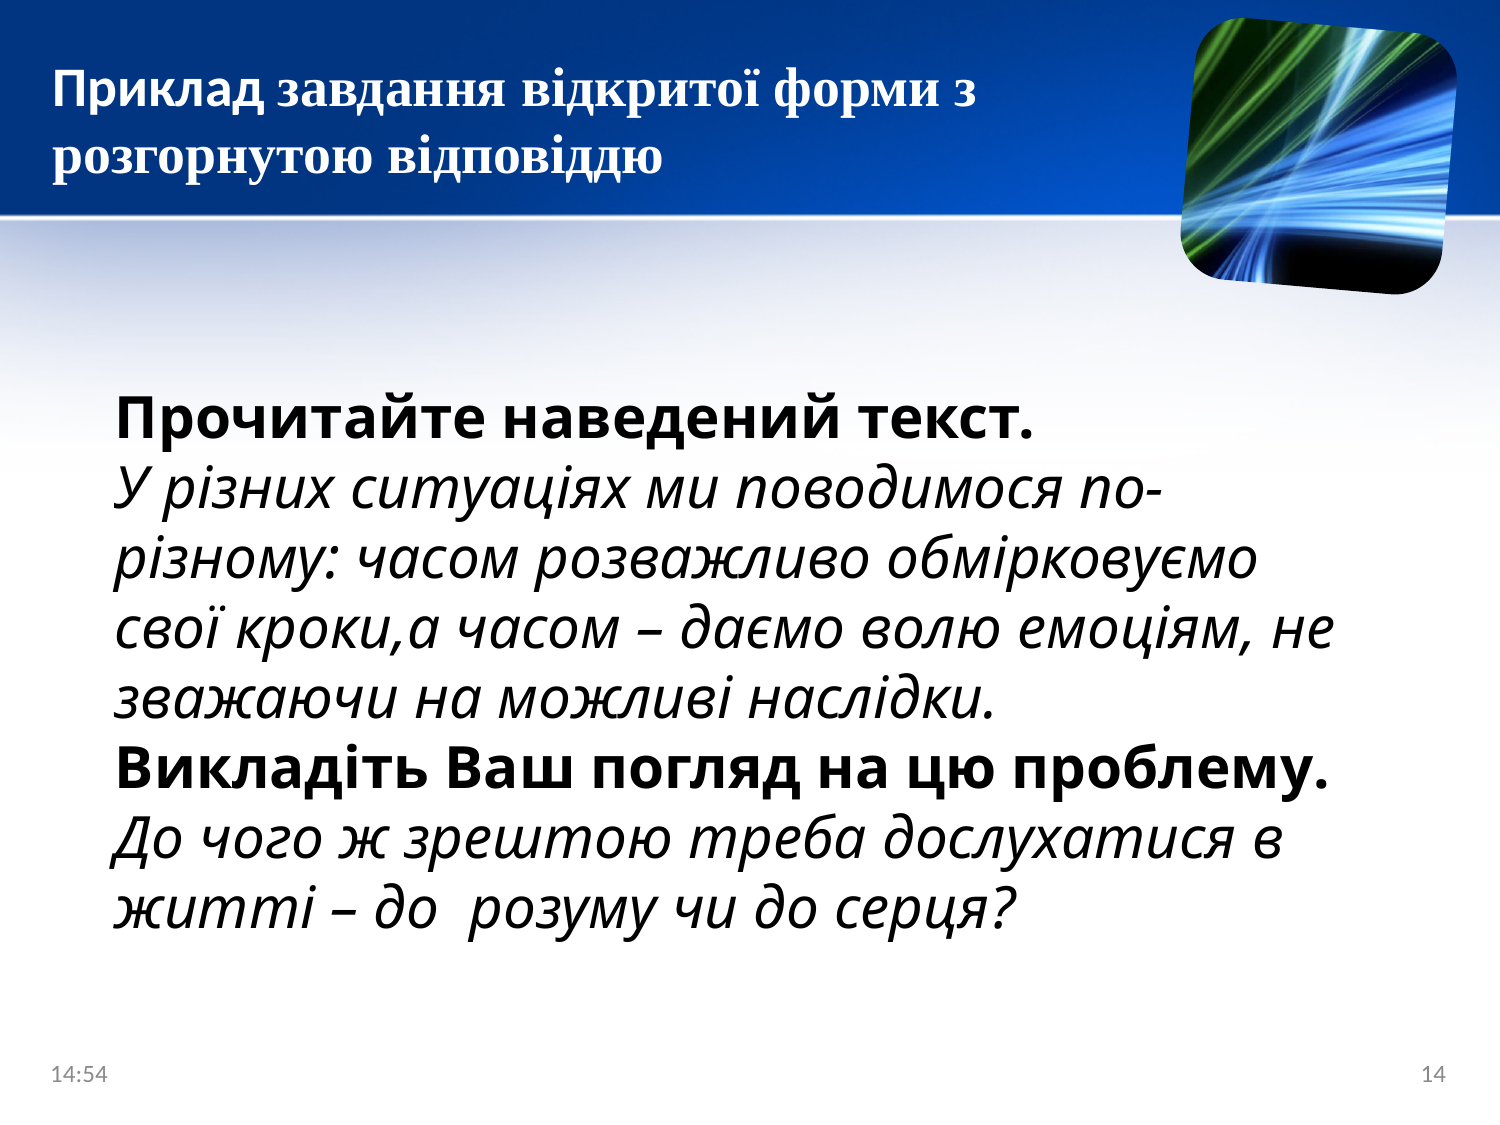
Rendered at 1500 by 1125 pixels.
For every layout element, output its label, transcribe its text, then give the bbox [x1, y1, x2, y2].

title Приклад завдання відкритої форми з розгорнутою відповіддю [37, 42, 1225, 268]
picture [0, 0, 1500, 1125]
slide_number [35, 1042, 386, 1103]
slide_number 14 [1111, 1042, 1462, 1103]
text_box Прочитайте наведений текст. У різних ситуаціях ми поводимося по-різному: часом розважливо обмірковуємо свої кроки,а часом – даємо волю емоціям, не зважаючи на можливі наслідки. Викладіть Ваш погляд на цю проблему. До чого ж зрештою треба дослухатися в житті – до розуму чи до серця? [100, 373, 1376, 948]
